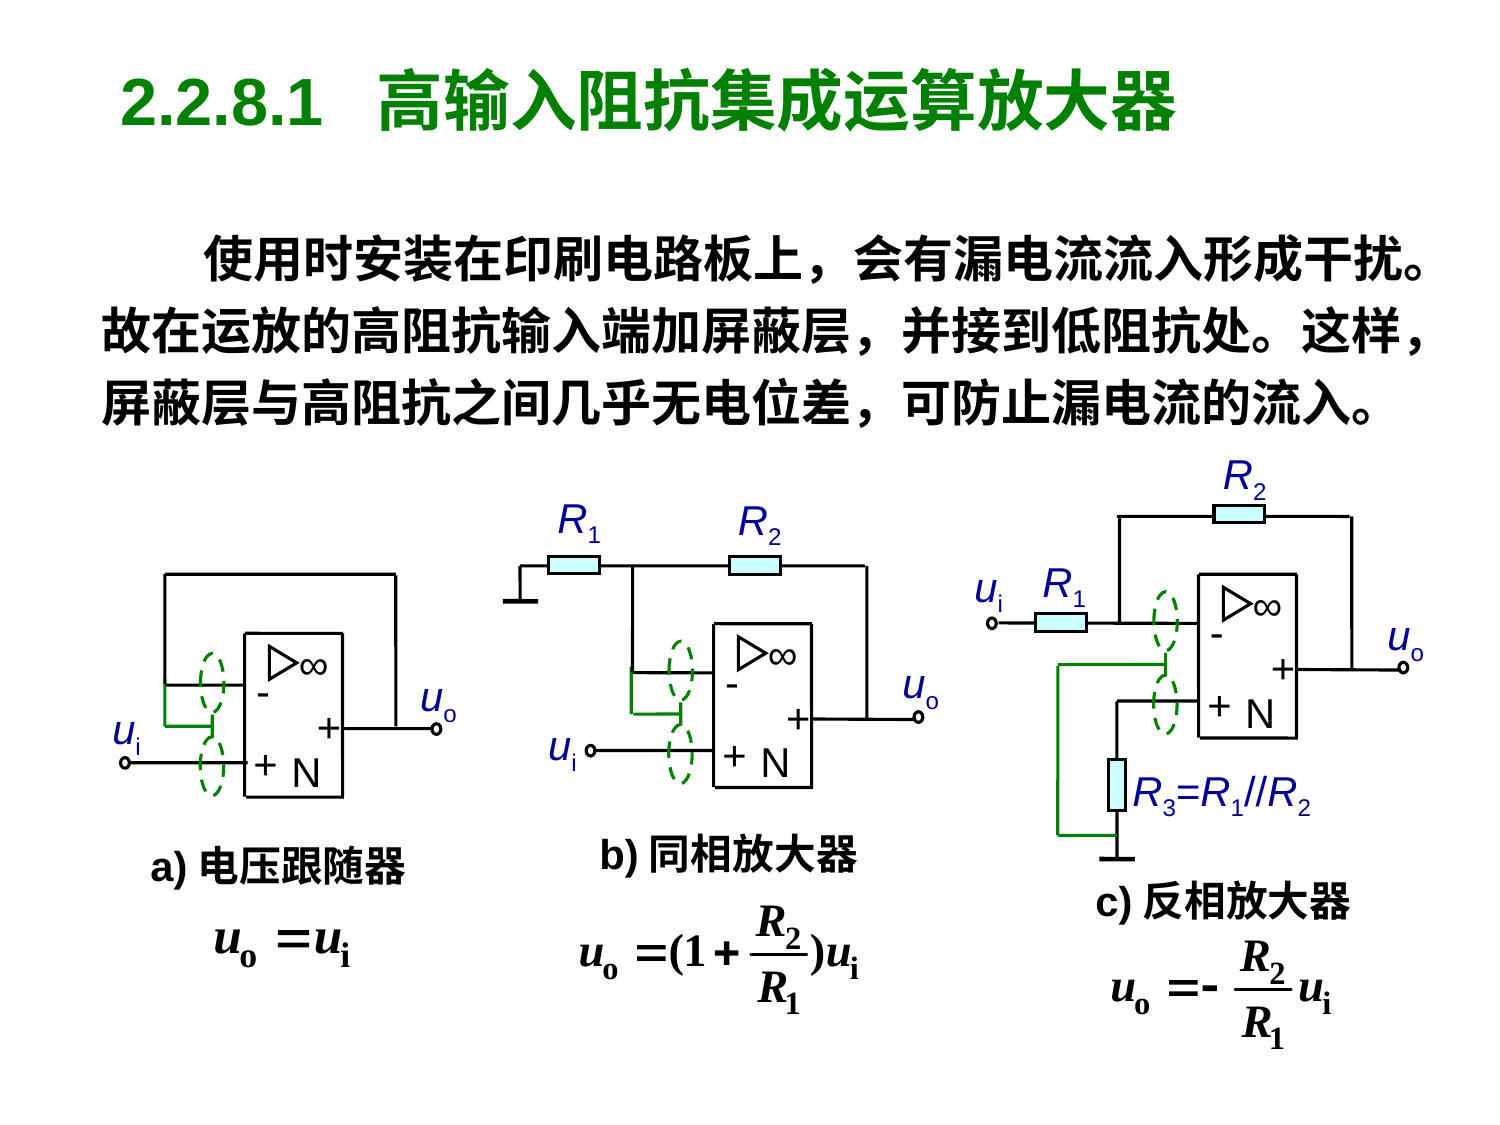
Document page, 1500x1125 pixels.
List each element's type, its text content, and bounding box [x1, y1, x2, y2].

text_box 2.2.8.1 高输入阻抗集成运算放大器 [105, 35, 1436, 177]
text_box 使用时安装在印刷电路板上，会有漏电流流入形成干扰。 故在运放的高阻抗输入端加屏蔽层，并接到低阻抗处。这样， 屏蔽层与高阻抗之间几乎无电位差，可防止漏电流的流入。 [86, 208, 1498, 439]
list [572, 893, 869, 1024]
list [1104, 928, 1341, 1059]
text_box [502, 491, 985, 791]
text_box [974, 448, 1470, 867]
text_box c)反相放大器 [1080, 876, 1376, 933]
text_box b)同相放大器 [584, 810, 880, 886]
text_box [111, 573, 479, 977]
